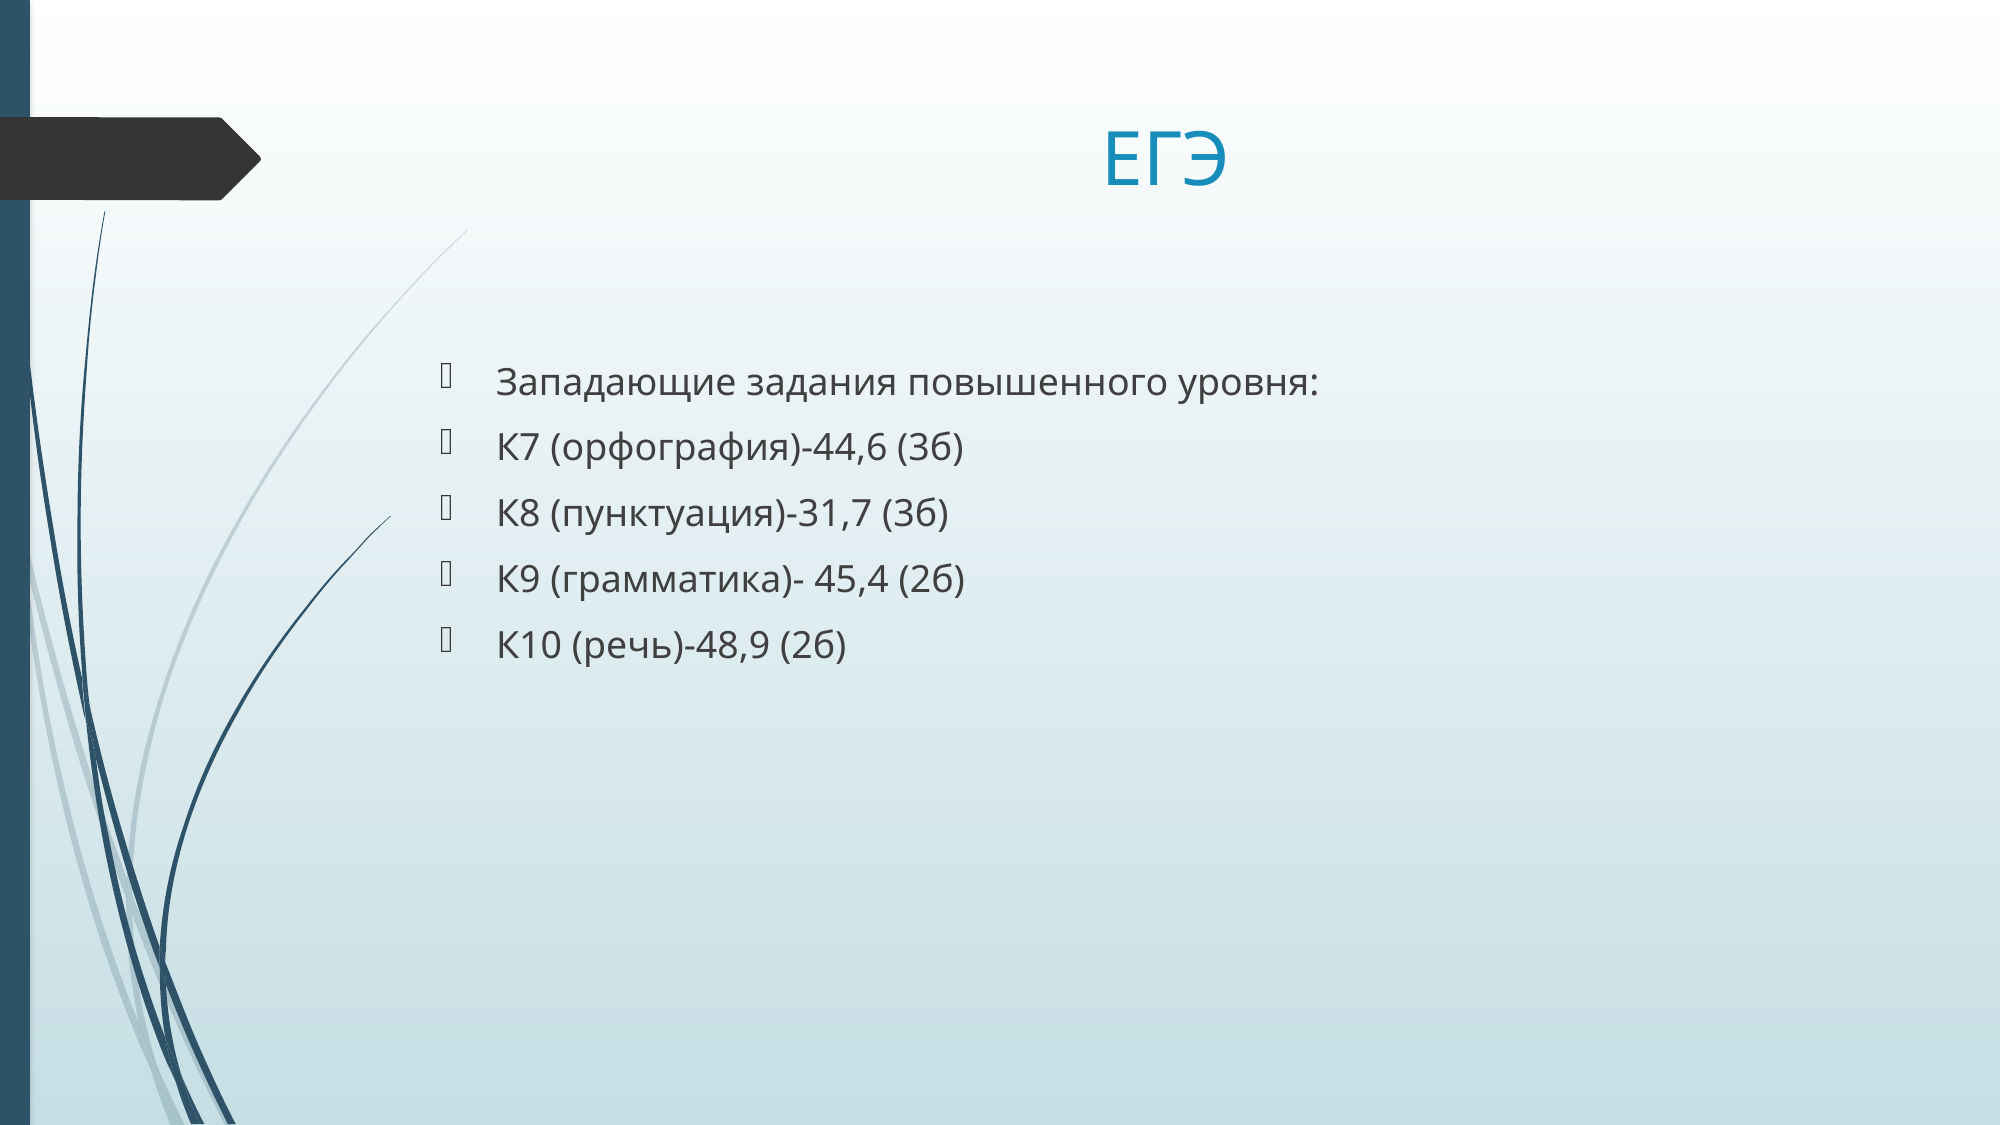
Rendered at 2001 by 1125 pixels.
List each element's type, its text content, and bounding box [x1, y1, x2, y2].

list Западающие задания повышенного уровня: К7 (орфография)-44,6 (3б) К8 (пунктуация)-31,7 (3б) К9 (грамматика)- 45,4 (2б) К10 (речь)-48,9 (2б) [424, 350, 1888, 970]
title ЕГЭ [425, 102, 1888, 313]
